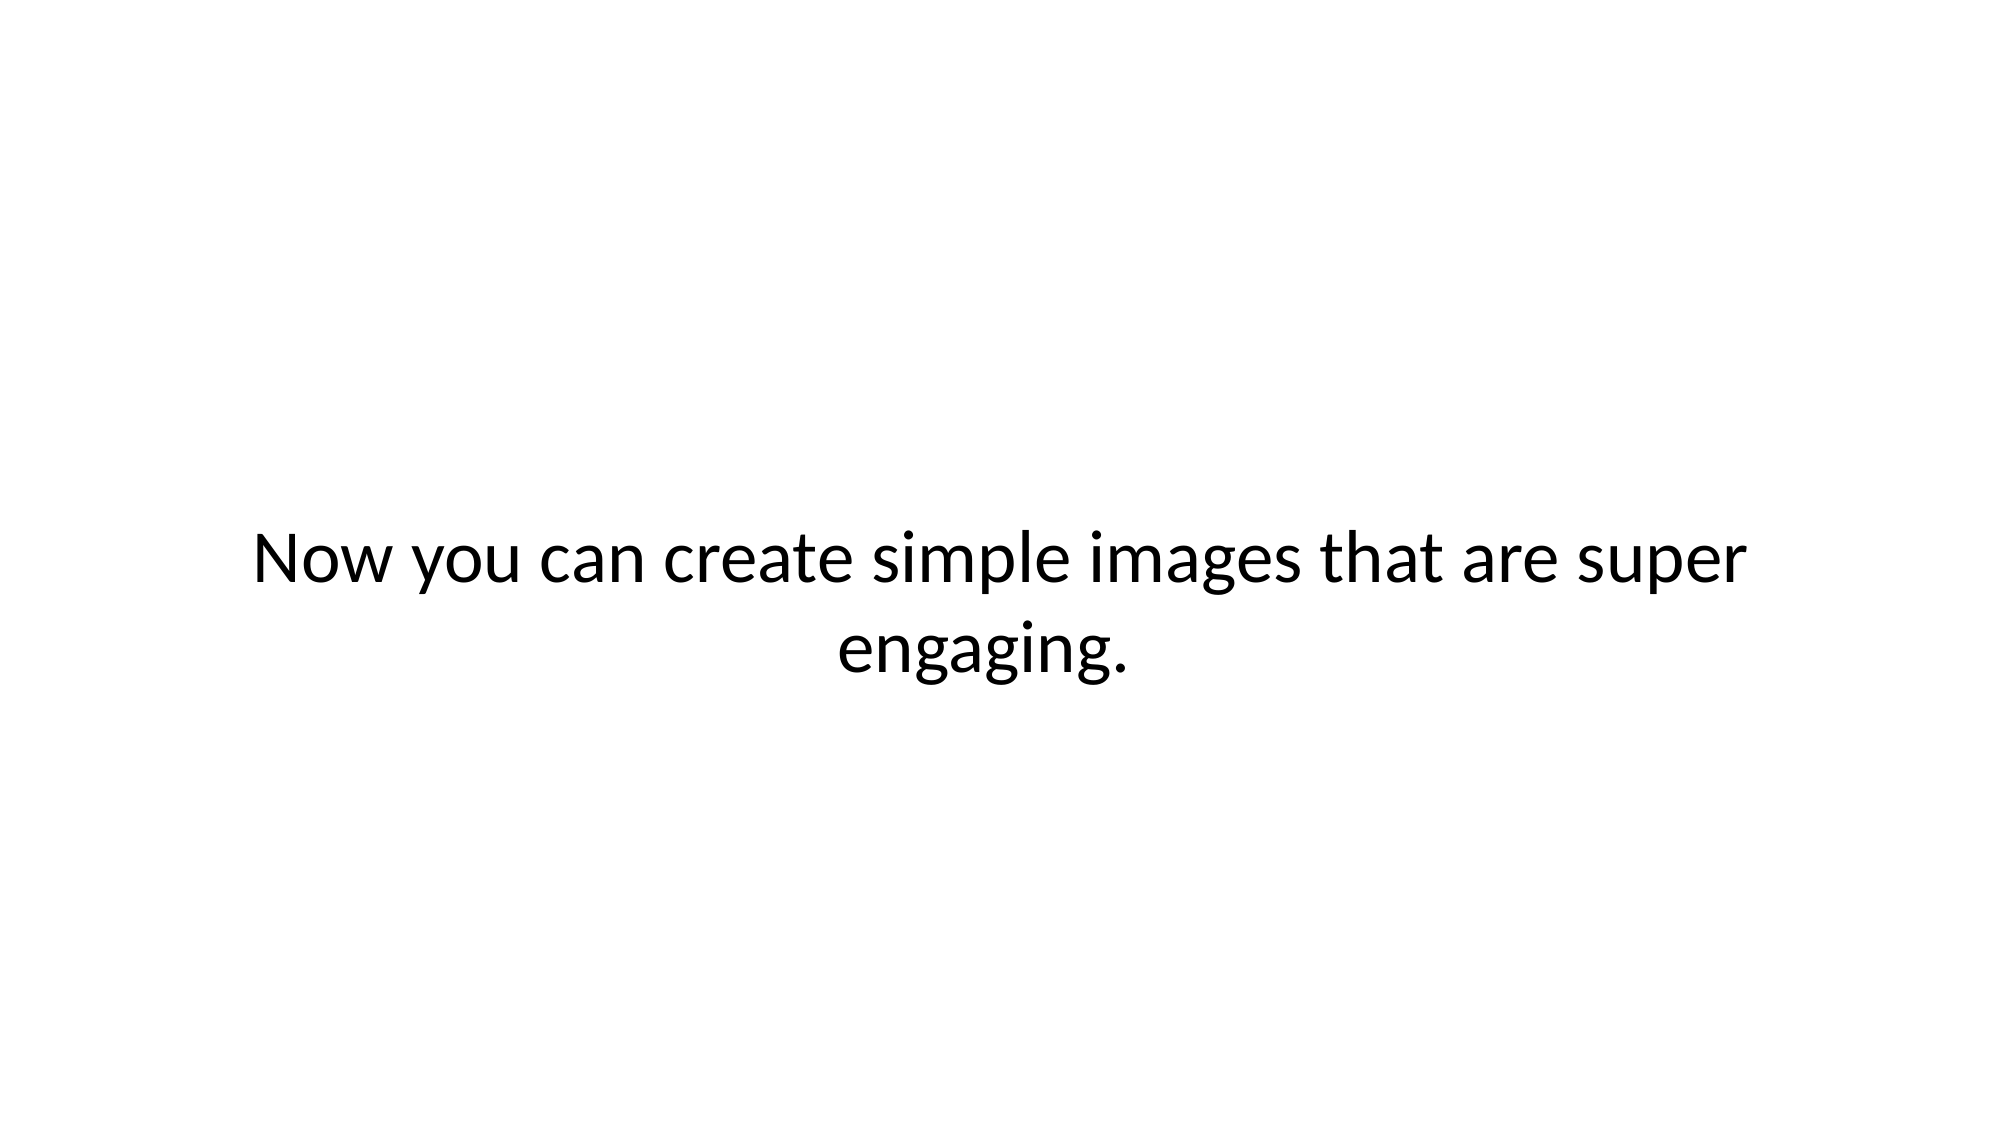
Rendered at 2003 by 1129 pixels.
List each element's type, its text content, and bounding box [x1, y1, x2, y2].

title Now you can create simple images that are super engaging. [150, 350, 1853, 844]
